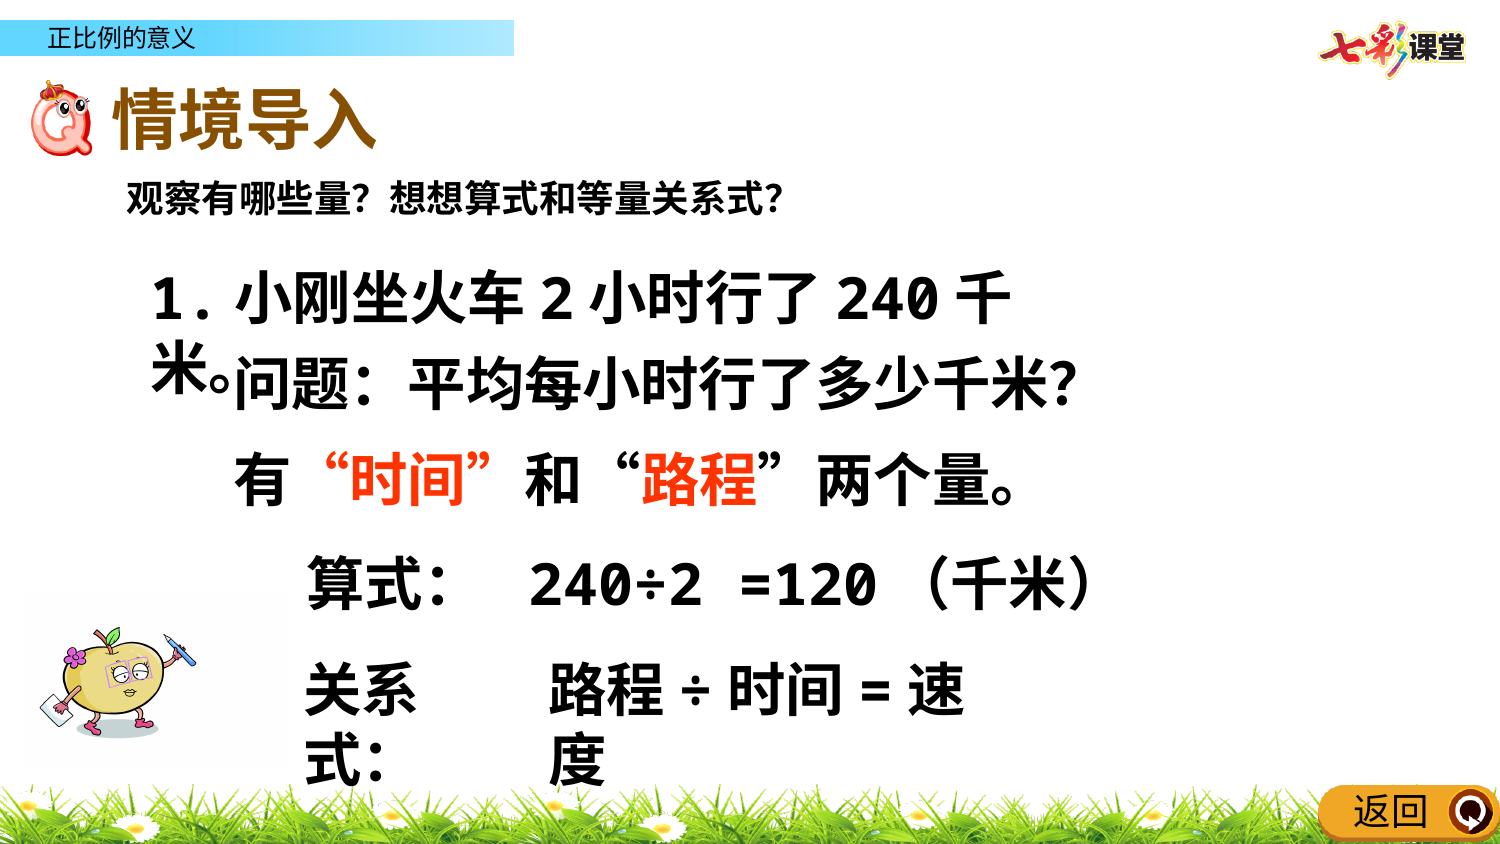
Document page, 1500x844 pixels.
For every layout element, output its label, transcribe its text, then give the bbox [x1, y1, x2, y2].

text_box 关系式： [289, 646, 533, 801]
text_box 情境导入 [100, 72, 404, 164]
text_box 算式： [292, 540, 513, 625]
text_box 观察有哪些量？想想算式和等量关系式？ [112, 168, 1046, 228]
text_box 路程÷时间=速度 [533, 646, 1020, 801]
picture [0, 784, 1500, 844]
picture [31, 80, 92, 156]
picture [23, 591, 288, 766]
text_box 有“时间”和“路程”两个量。 [218, 435, 1294, 521]
picture [1316, 20, 1468, 80]
text_box 240÷2 =120（千米） [513, 540, 1270, 625]
text_box 问题：平均每小时行了多少千米？ [218, 339, 1176, 425]
text_box 1.小刚坐火车2小时行了240千米。 [135, 253, 1093, 409]
